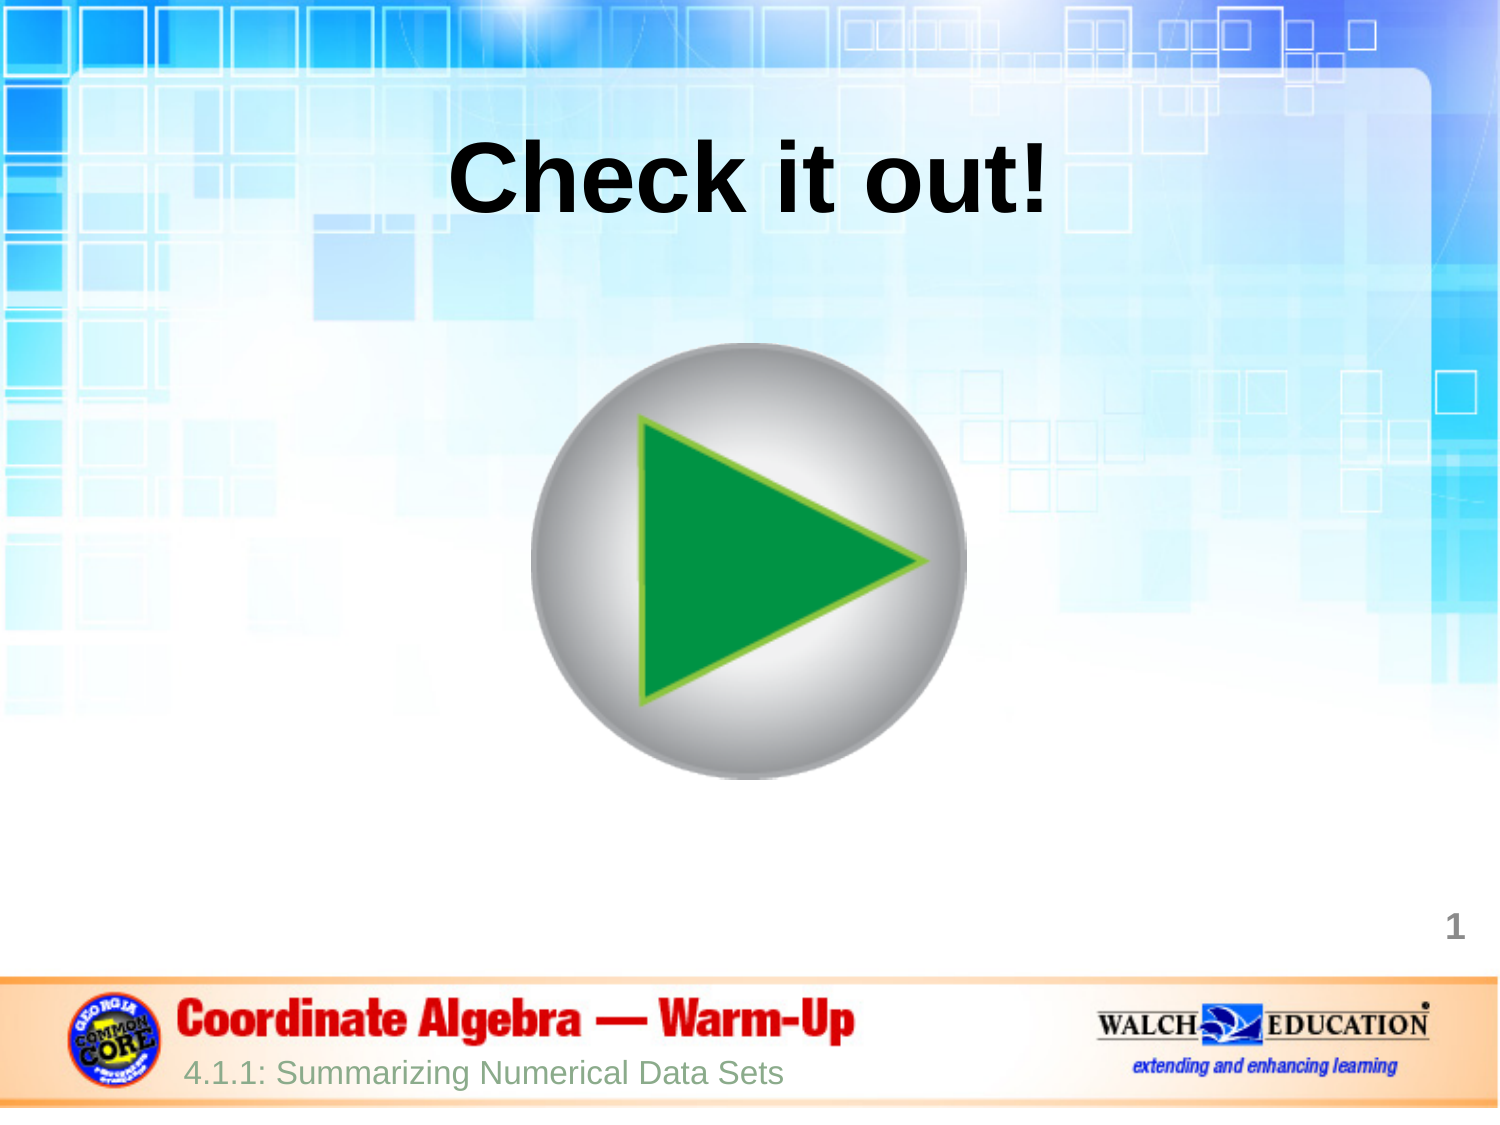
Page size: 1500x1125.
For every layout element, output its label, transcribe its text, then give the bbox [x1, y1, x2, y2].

footer 4.1.1: Summarizing Numerical Data Sets [168, 1048, 1067, 1094]
slide_number 1 [1361, 901, 1481, 949]
picture [0, 0, 1500, 1108]
subtitle Check it out! [105, 105, 1394, 925]
